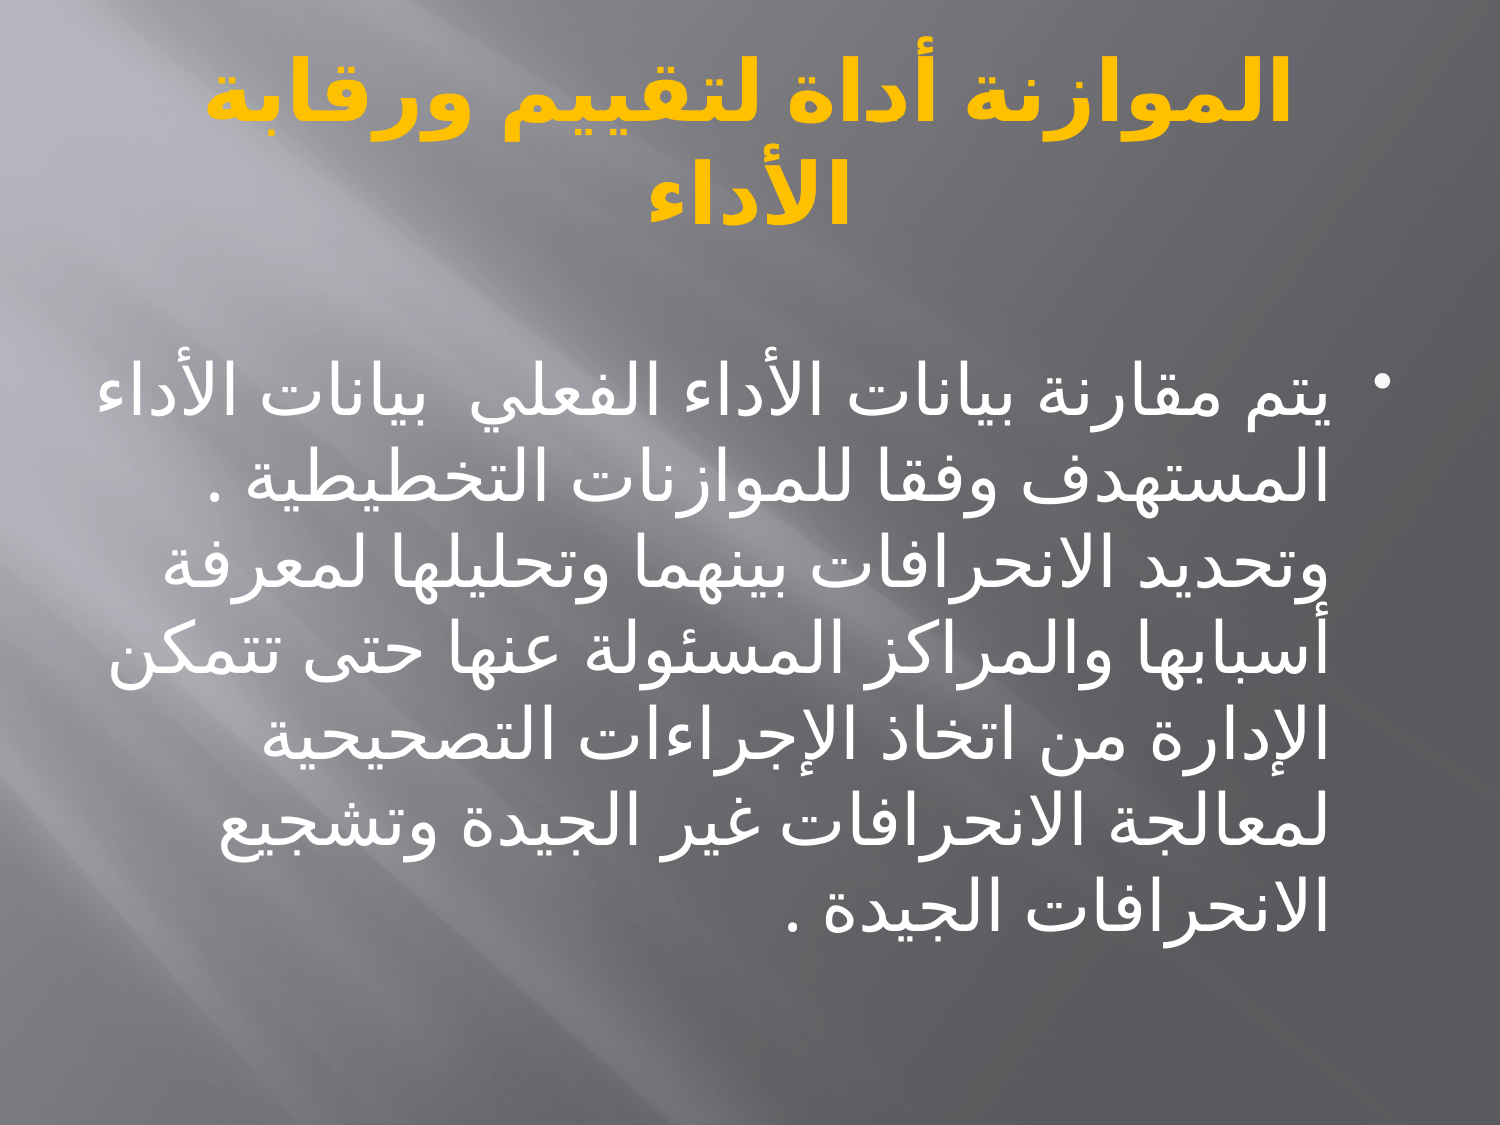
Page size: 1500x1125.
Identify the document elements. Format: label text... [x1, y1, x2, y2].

title الموازنة أداة لتقييم ورقابة الأداء [75, 45, 1425, 233]
list يتم مقارنة بيانات الأداء الفعلي بيانات الأداء المستهدف وفقا للموازنات التخطيطية . وتحديد الانحرافات بينهما وتحليلها لمعرفة أسبابها والمراكز المسئولة عنها حتى تتمكن الإدارة من اتخاذ الإجراءات التصحيحية لمعالجة الانحرافات غير الجيدة وتشجيع الانحرافات الجيدة . [75, 262, 1425, 1035]
